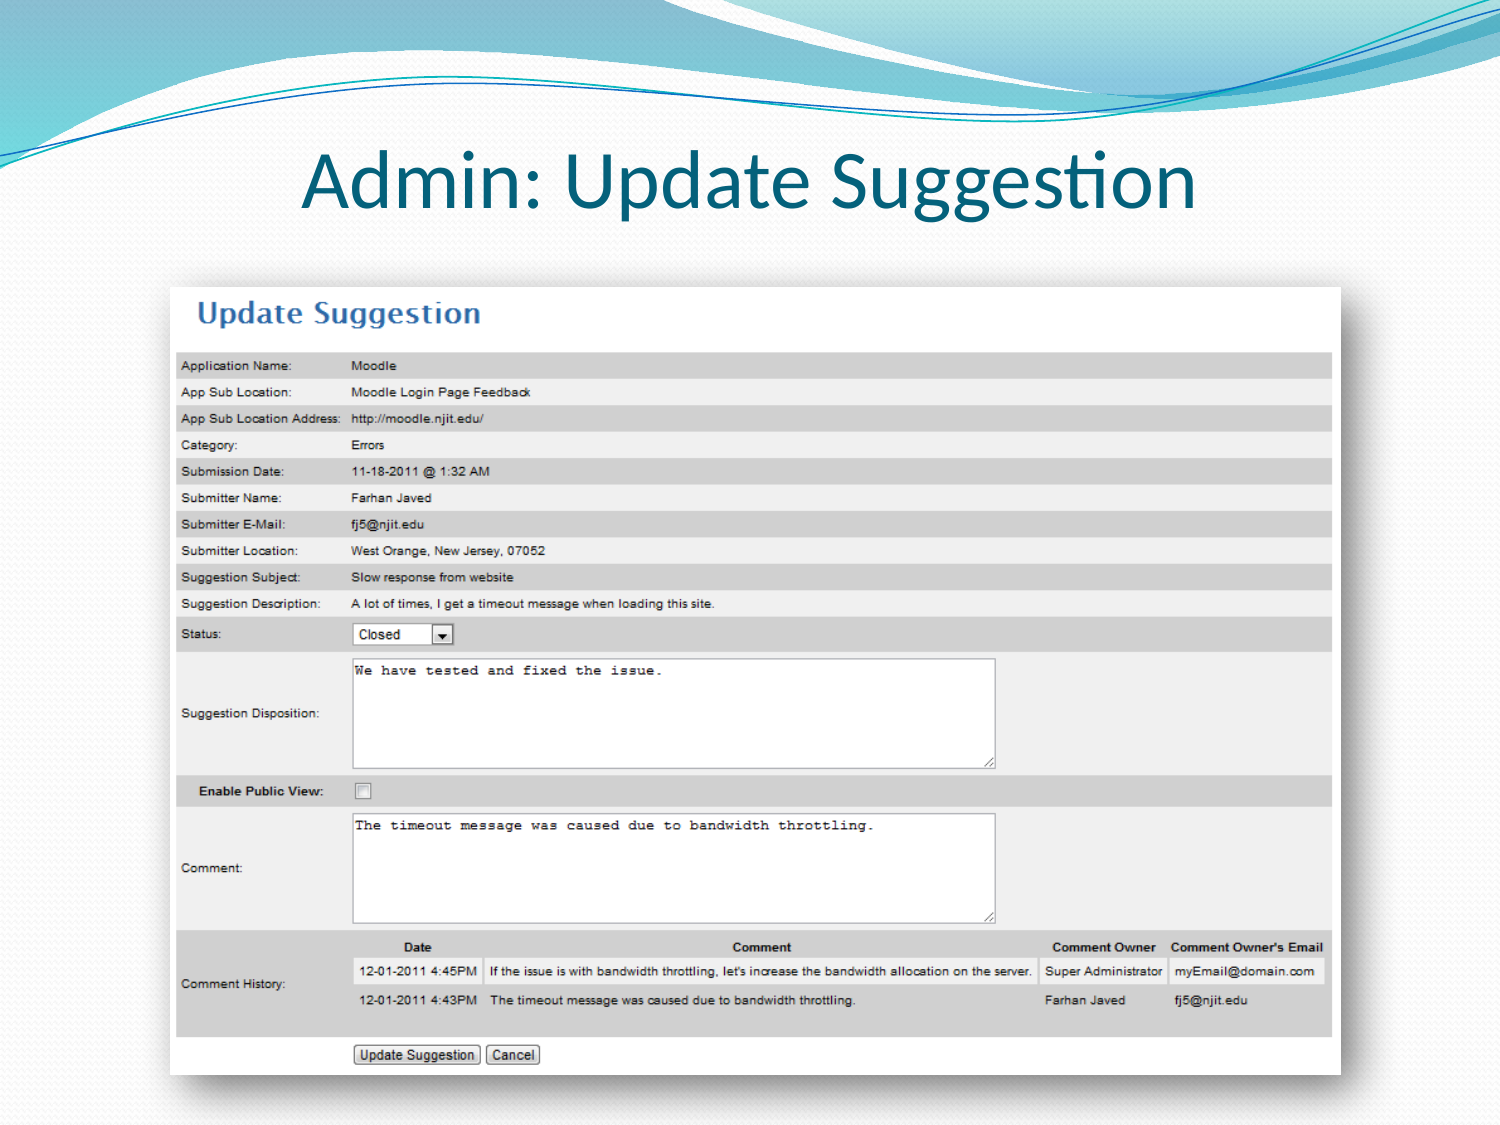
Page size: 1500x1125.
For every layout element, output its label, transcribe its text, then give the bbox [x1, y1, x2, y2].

title Admin: Update Suggestion [75, 50, 1425, 225]
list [170, 287, 1341, 1076]
